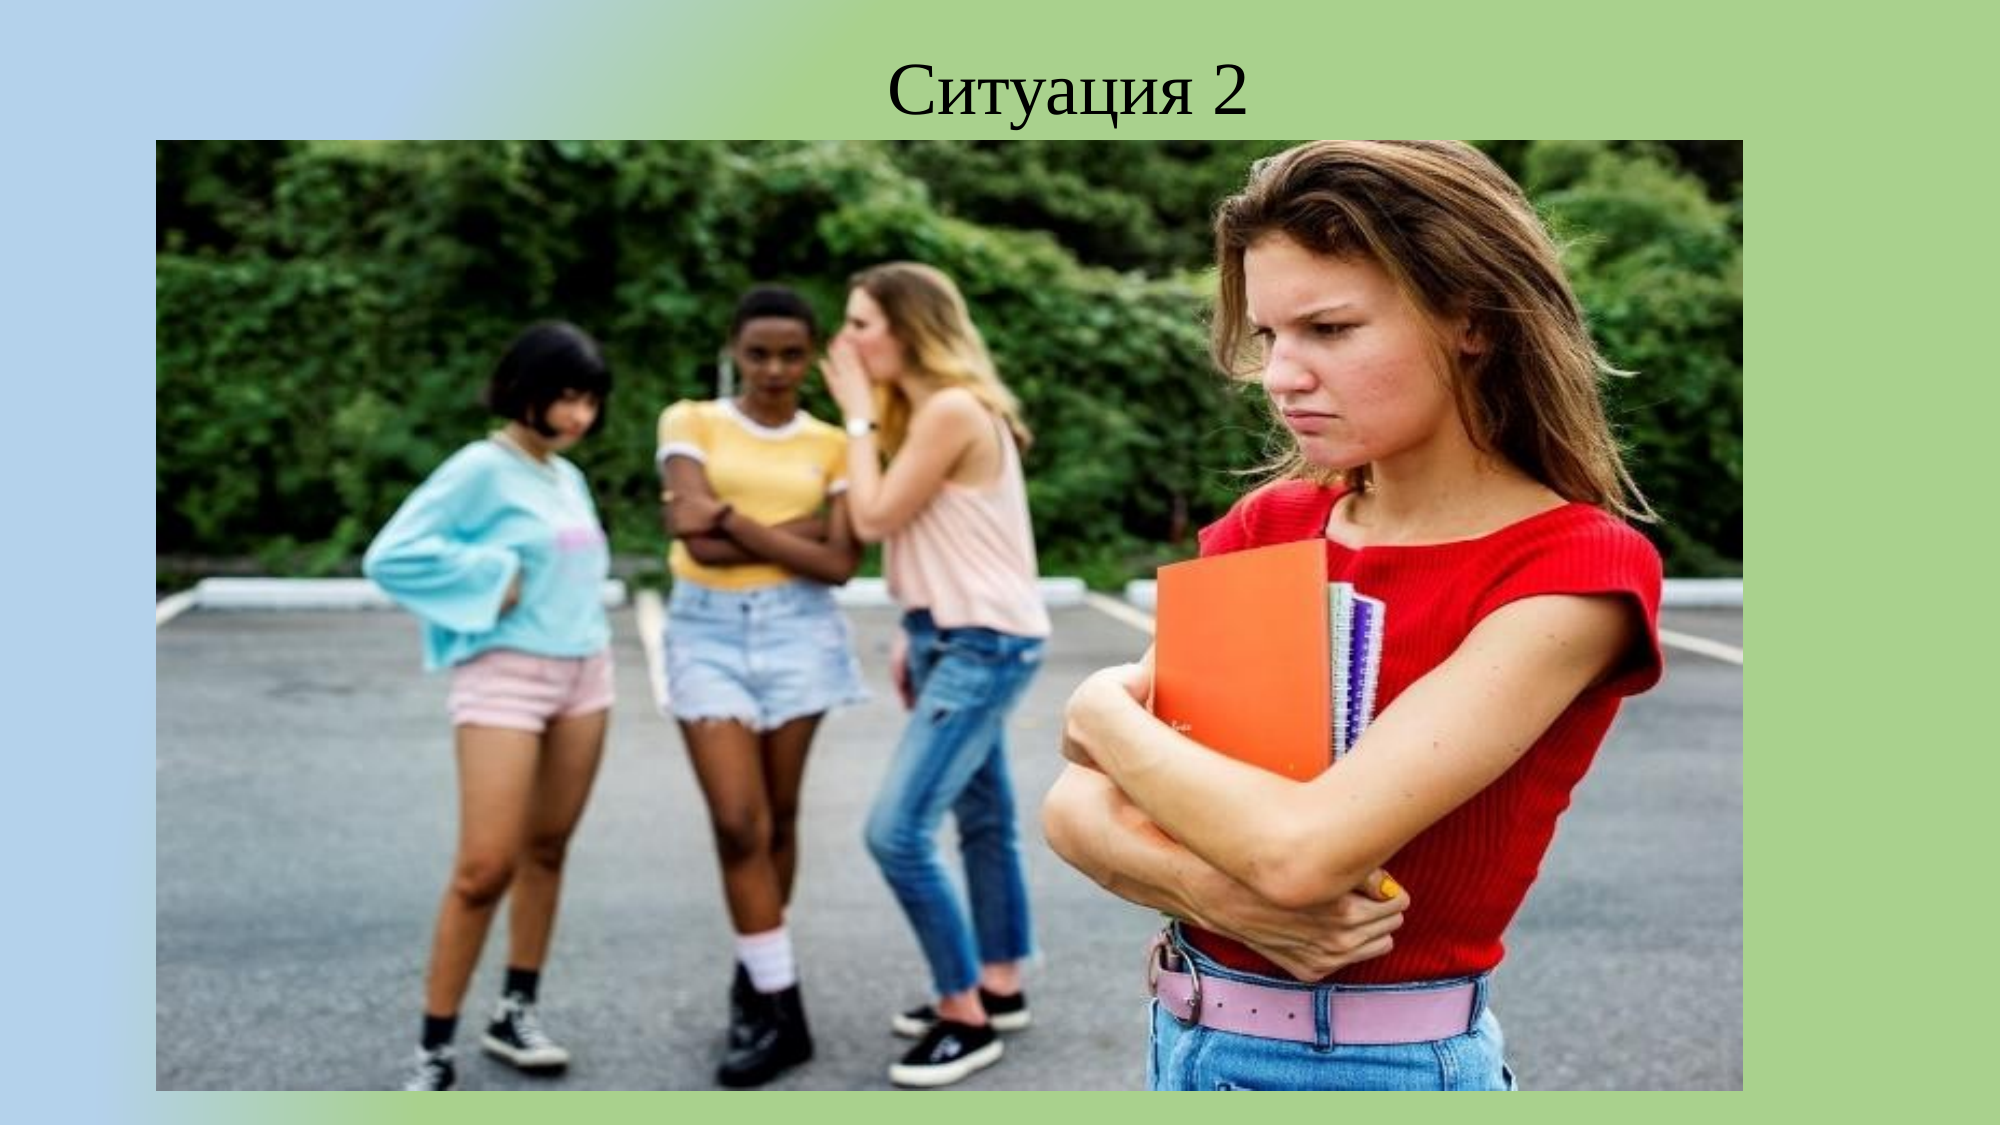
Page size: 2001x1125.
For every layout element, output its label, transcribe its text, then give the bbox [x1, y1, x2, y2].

title Ситуация 2 [496, 37, 1550, 138]
picture [0, 0, 2000, 1125]
